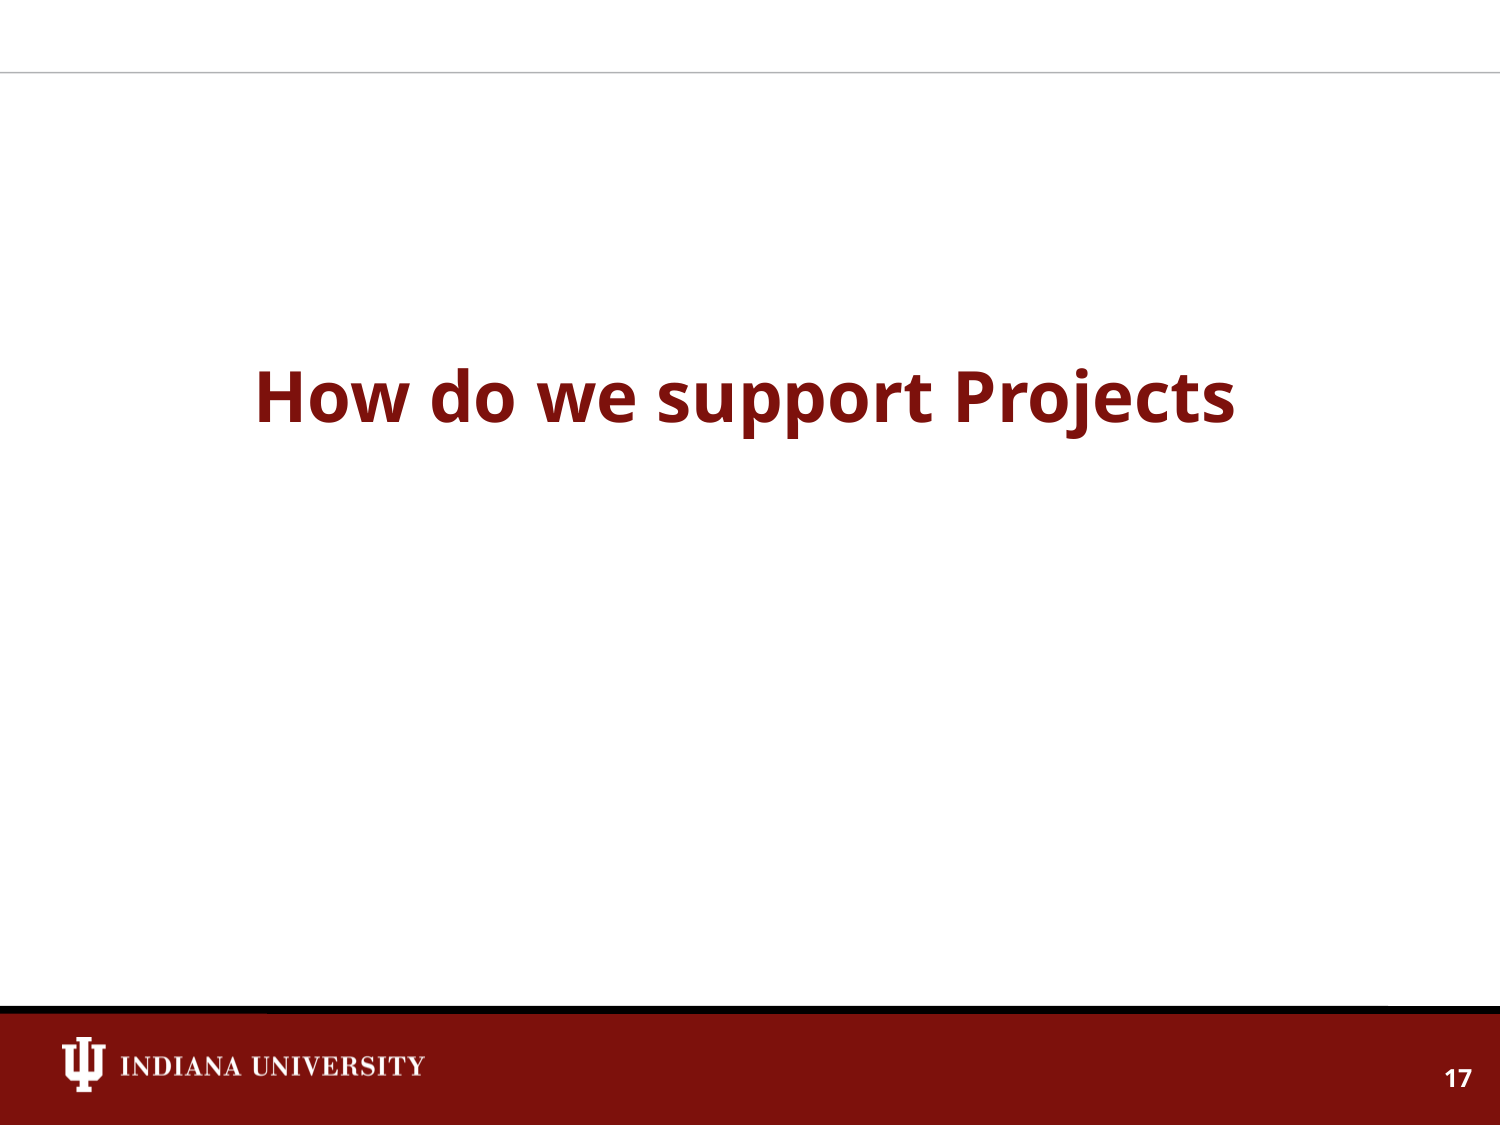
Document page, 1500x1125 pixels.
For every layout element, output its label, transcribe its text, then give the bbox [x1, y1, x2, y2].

picture [62, 1037, 425, 1098]
title How do we support Projects [75, 299, 1417, 488]
slide_number 17 [1137, 1050, 1488, 1110]
